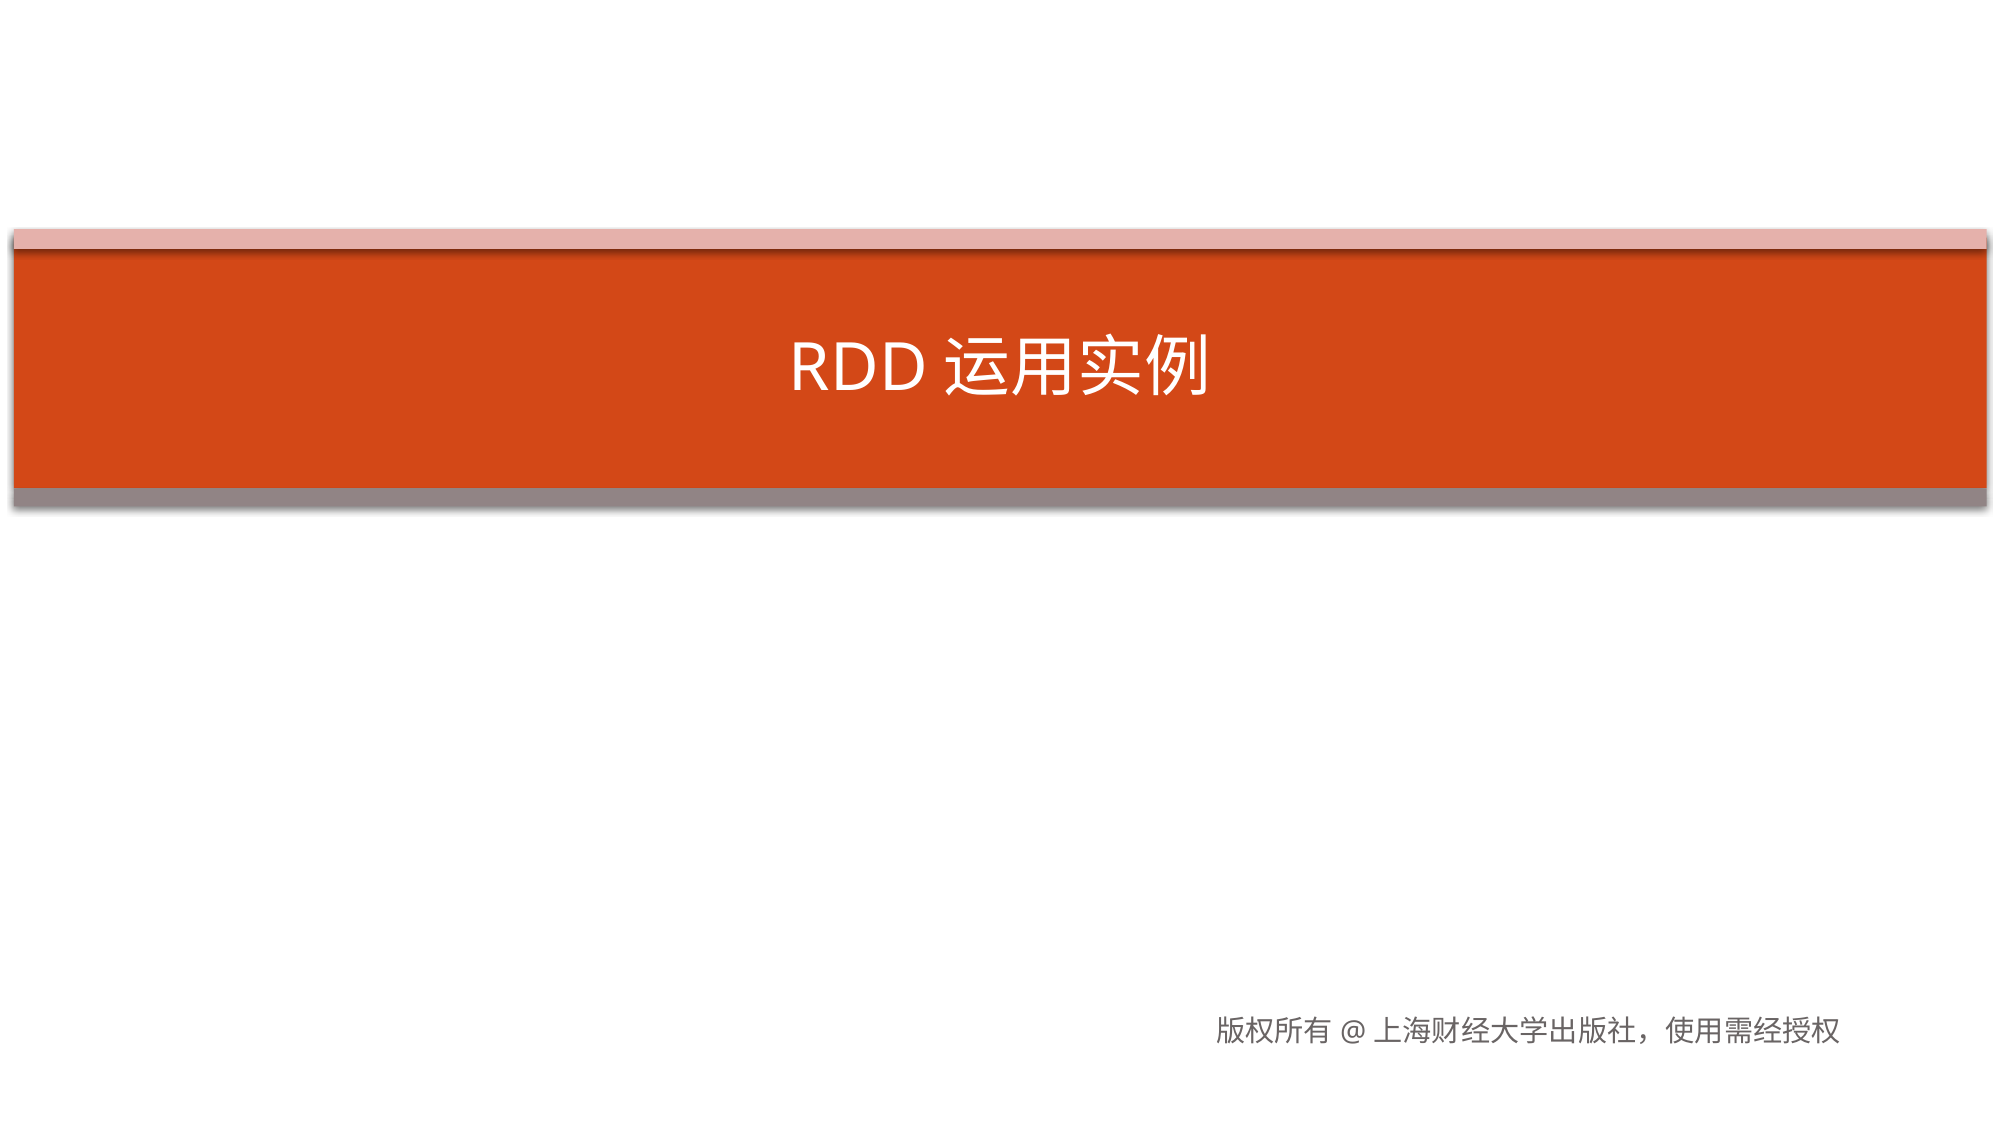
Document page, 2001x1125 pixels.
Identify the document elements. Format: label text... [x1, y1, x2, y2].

footer 版权所有@上海财经大学出版社，使用需经授权 [1095, 992, 1962, 1068]
title RDD运用实例 [99, 247, 1900, 489]
